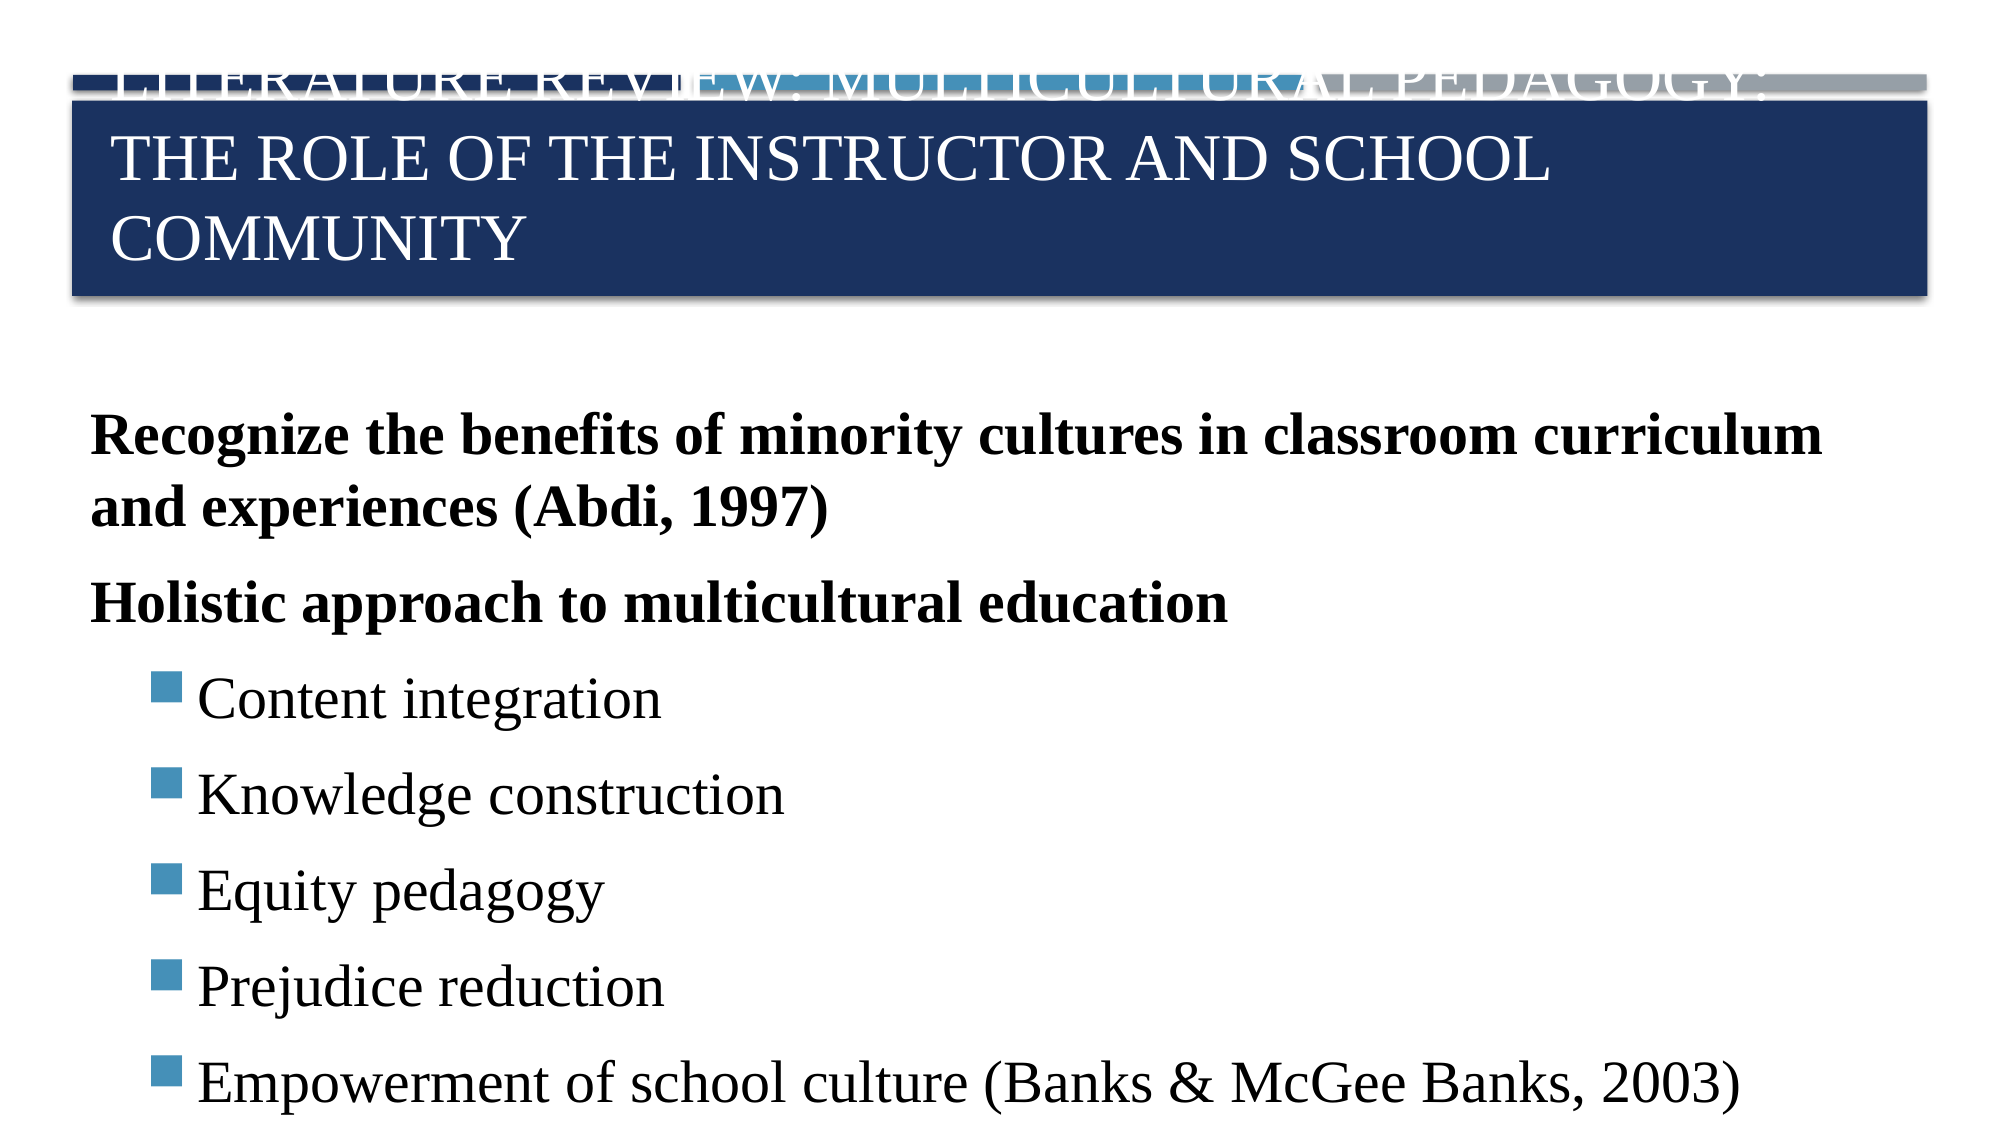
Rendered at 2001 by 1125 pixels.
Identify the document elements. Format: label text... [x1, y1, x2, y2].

list Recognize the benefits of minority cultures in classroom curriculum and experiences (Abdi, 1997) Holistic approach to multicultural education Content integration Knowledge construction Equity pedagogy Prejudice reduction Empowerment of school culture (Banks & McGee Banks, 2003) [75, 387, 1885, 1125]
title Literature Review: Multicultural Pedagogy: The Role of the Instructor and School Community [95, 115, 1931, 282]
